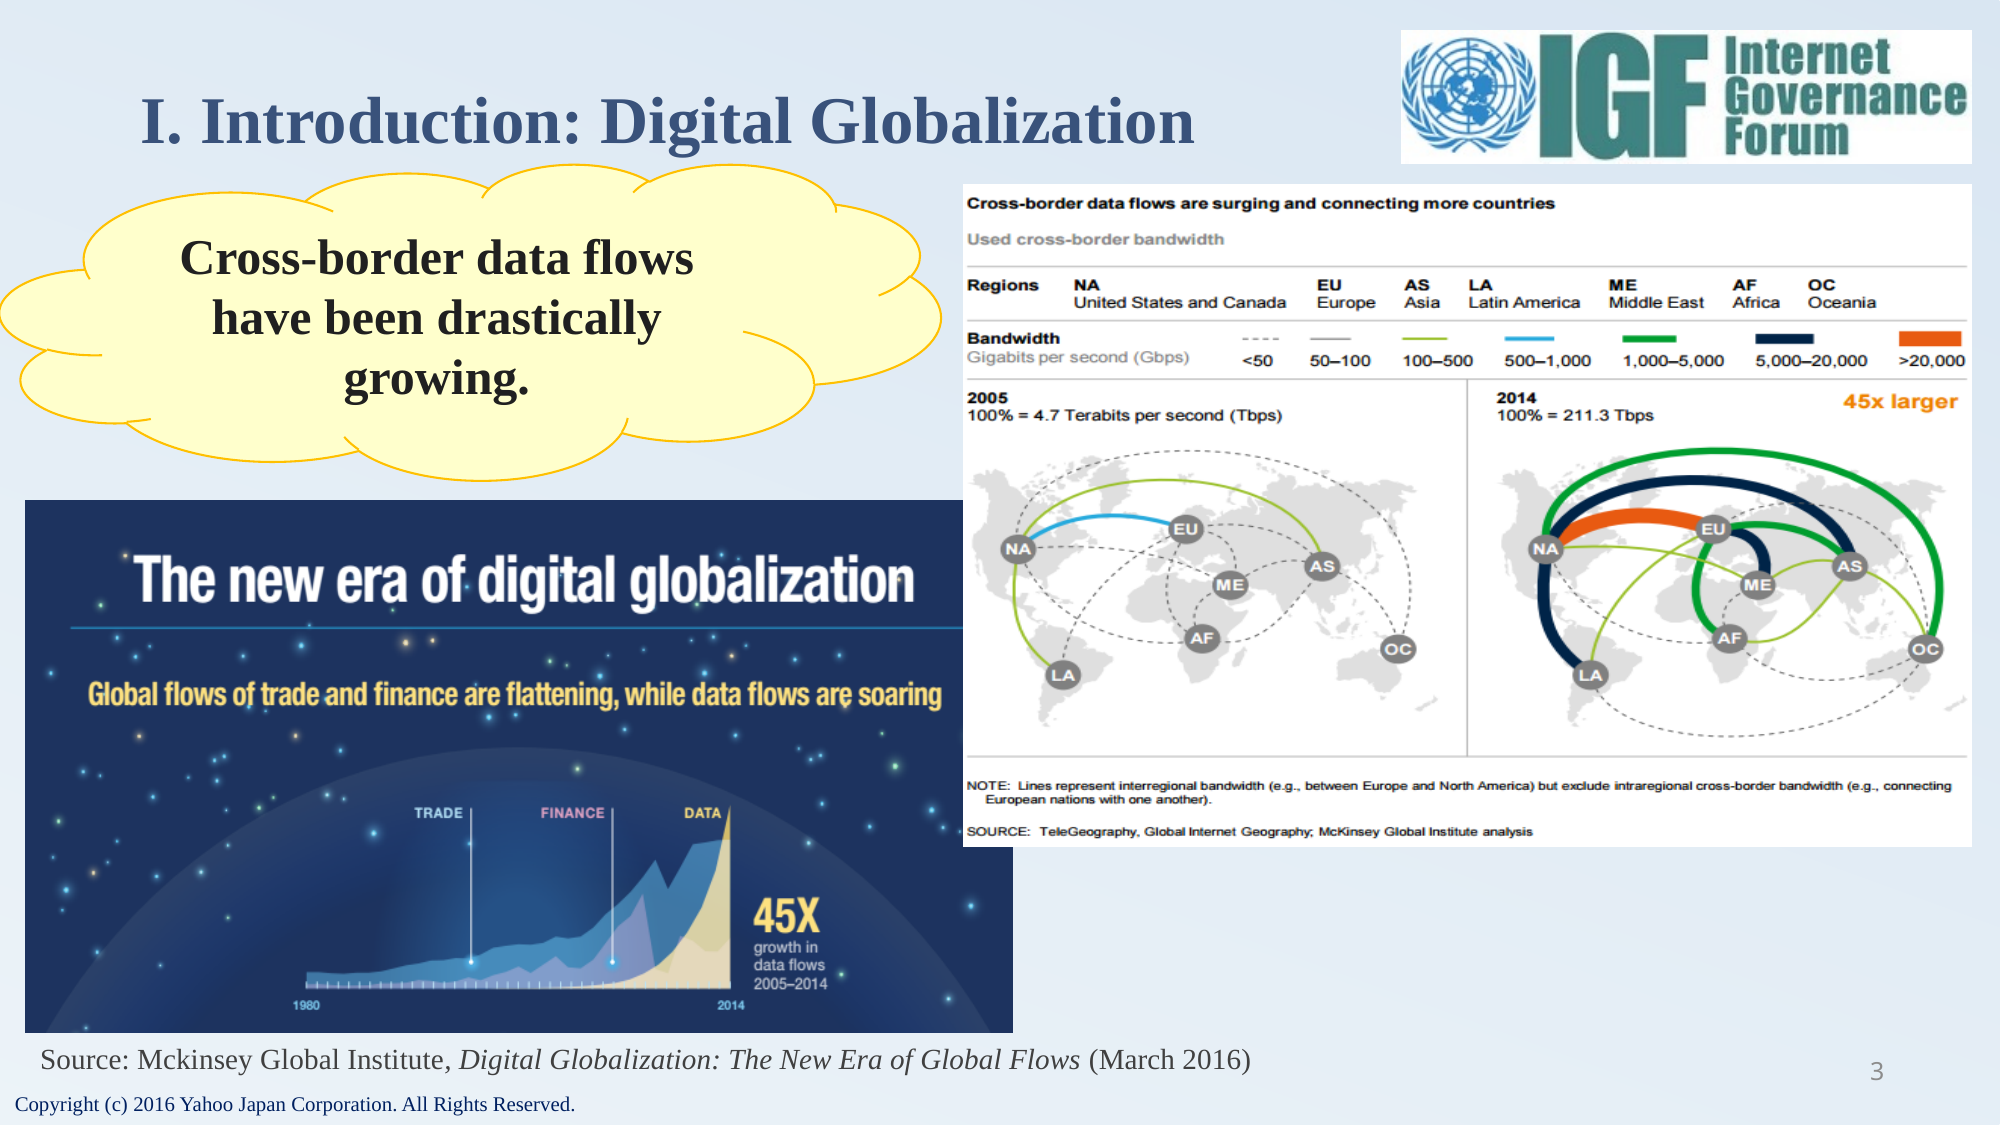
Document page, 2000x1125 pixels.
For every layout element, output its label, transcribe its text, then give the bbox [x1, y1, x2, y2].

picture [25, 184, 1972, 1033]
picture [1401, 30, 1972, 164]
slide_number 3 [1432, 1042, 1900, 1103]
text_box Source: Mckinsey Global Institute, Digital Globalization: The New Era of Global Flows (March 2016) [25, 1032, 1366, 1083]
text_box Cross-border data flows have been drastically growing. [0, 163, 943, 482]
text_box Copyright (c) 2016 Yahoo Japan Corporation. All Rights Reserved. [0, 1083, 598, 1125]
text_box I. Introduction: Digital Globalization [125, 30, 1401, 164]
